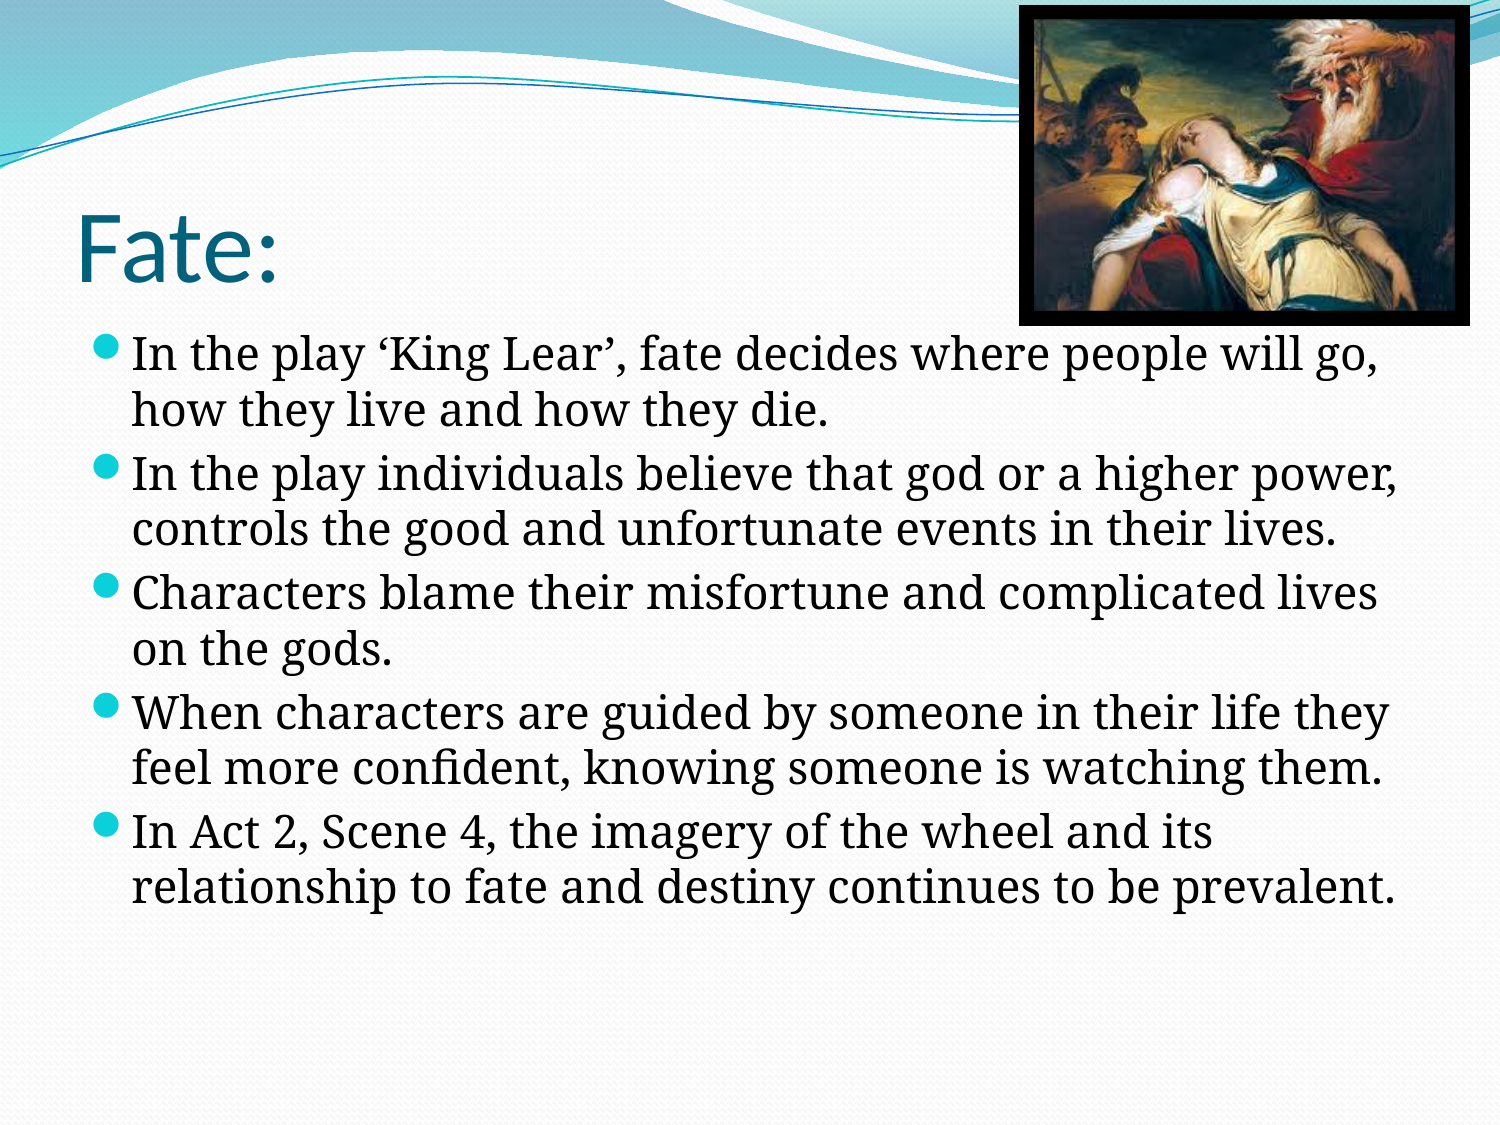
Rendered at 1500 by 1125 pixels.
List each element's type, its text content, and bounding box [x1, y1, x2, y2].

picture [1033, 18, 1456, 312]
list In the play ‘King Lear’, fate decides where people will go, how they live and how they die. In the play individuals believe that god or a higher power, controls the good and unfortunate events in their lives. Characters blame their misfortune and complicated lives on the gods. When characters are guided by someone in their life they feel more confident, knowing someone is watching them. In Act 2, Scene 4, the imagery of the wheel and its relationship to fate and destiny continues to be prevalent. [75, 317, 1425, 1038]
title Fate: [75, 115, 1019, 303]
